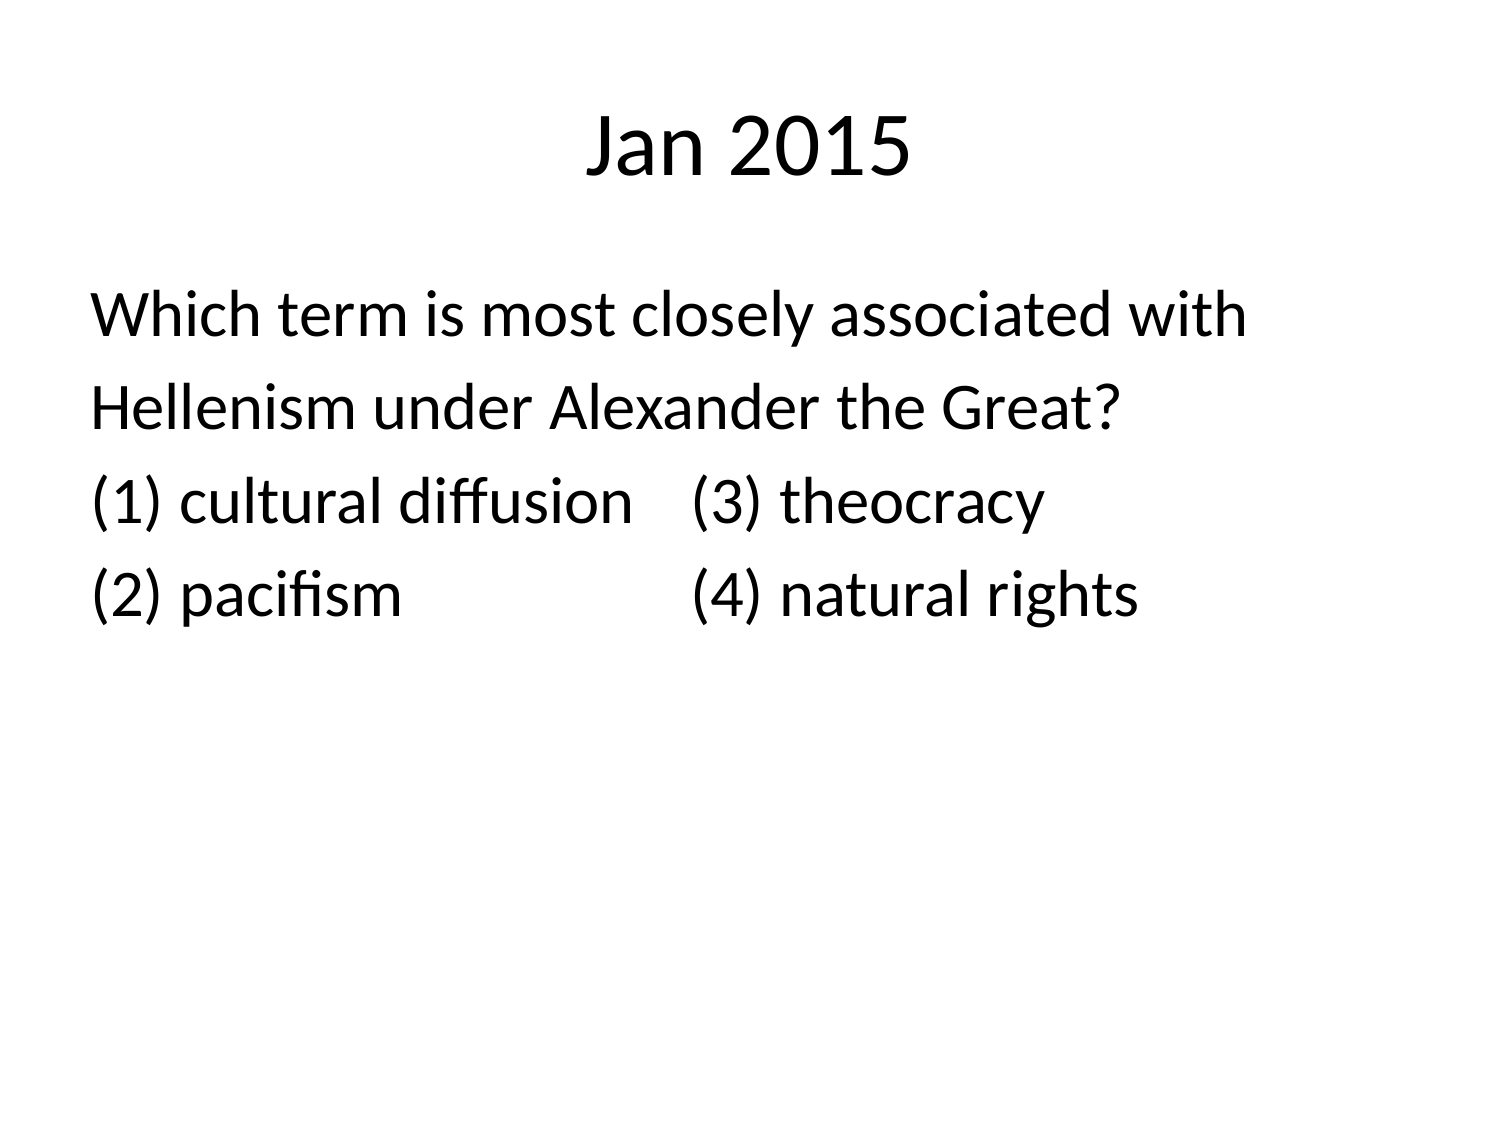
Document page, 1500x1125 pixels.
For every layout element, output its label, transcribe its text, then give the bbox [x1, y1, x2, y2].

title Jan 2015 [75, 45, 1425, 233]
list Which term is most closely associated with Hellenism under Alexander the Great? (1) cultural diffusion (3) theocracy (2) pacifism (4) natural rights [75, 262, 1425, 1005]
